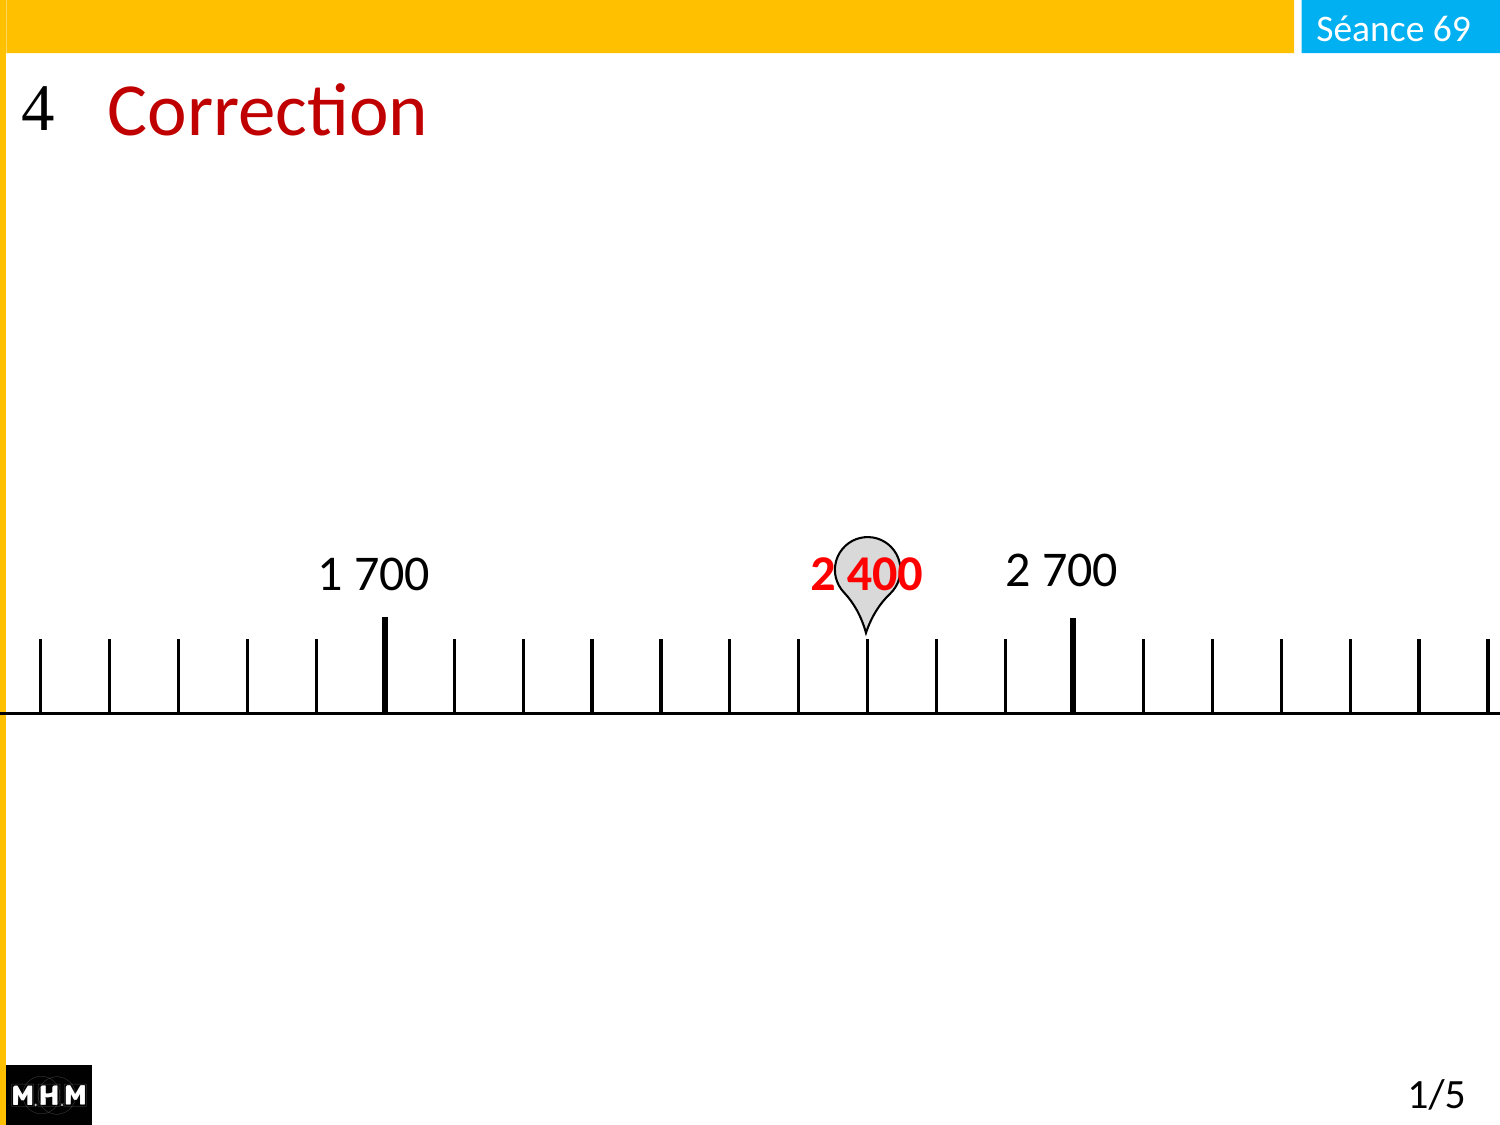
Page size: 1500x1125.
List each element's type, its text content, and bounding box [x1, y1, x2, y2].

text_box 1 700 [303, 533, 468, 609]
text_box 2 400 [795, 533, 979, 609]
text_box [854, 609, 879, 616]
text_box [0, 616, 1500, 715]
picture [6, 1065, 92, 1125]
text_box 2 700 [991, 529, 1144, 604]
title Correction [92, 29, 1387, 192]
list 1/5 [1373, 1064, 1500, 1125]
